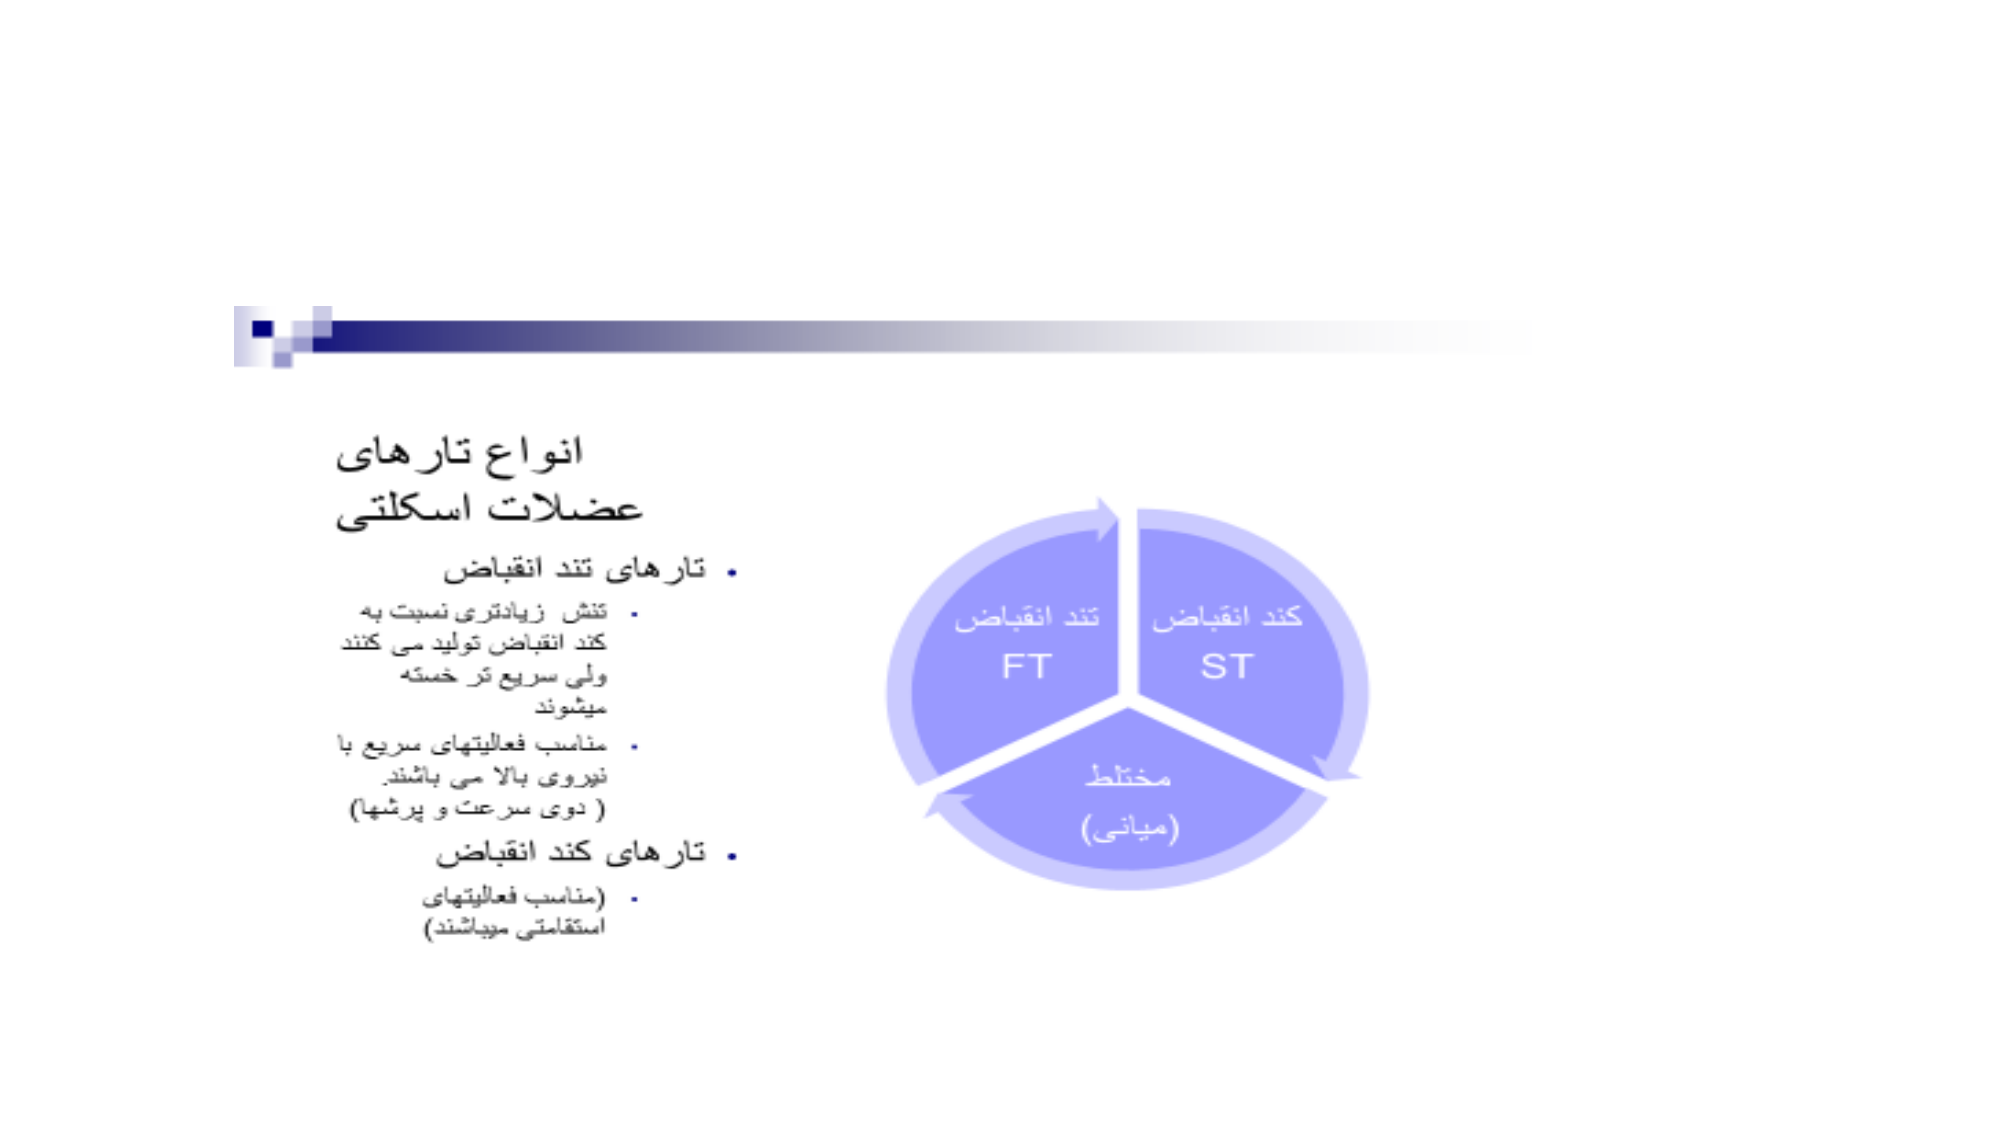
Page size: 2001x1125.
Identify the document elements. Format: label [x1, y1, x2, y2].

list [234, 306, 1553, 1095]
